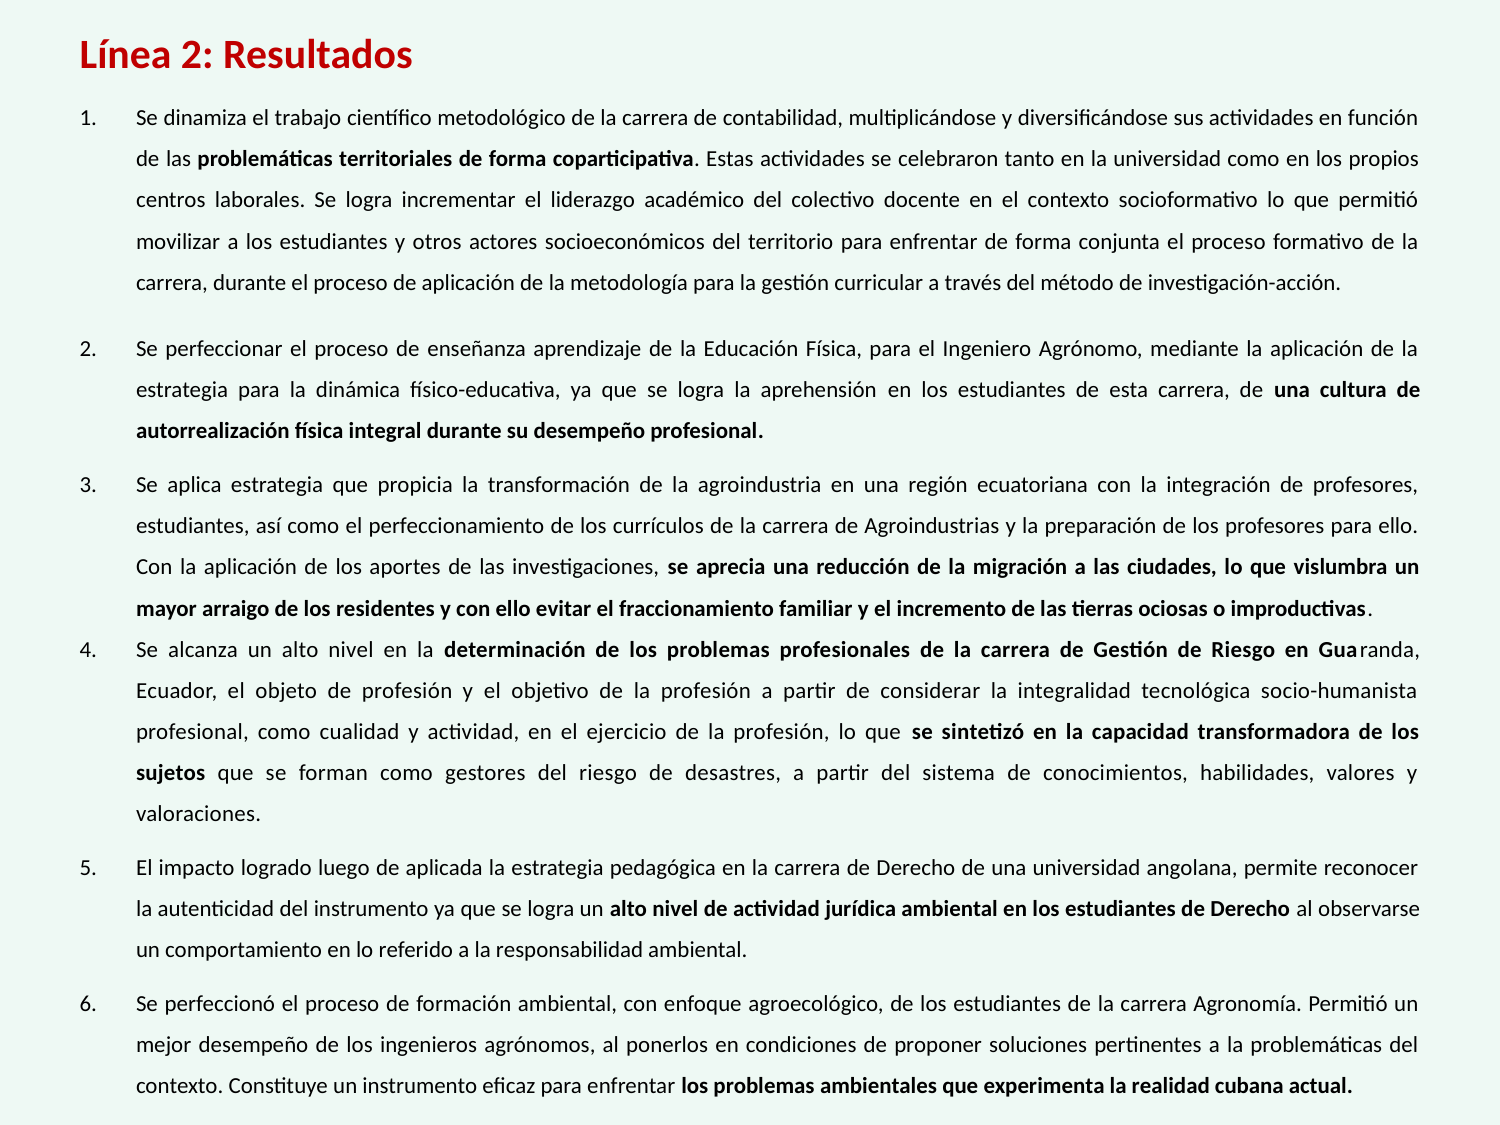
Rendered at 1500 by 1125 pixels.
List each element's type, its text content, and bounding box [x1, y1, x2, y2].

text_box Línea 2: Resultados Se dinamiza el trabajo científico metodológico de la carrera de contabilidad, multiplicándose y diversificándose sus actividades en función de las problemáticas territoriales de forma coparticipativa. Estas actividades se celebraron tanto en la universidad como en los propios centros laborales. Se logra incrementar el liderazgo académico del colectivo docente en el contexto socioformativo lo que permitió movilizar a los estudiantes y otros actores socioeconómicos del territorio para enfrentar de forma conjunta el proceso formativo de la carrera, durante el proceso de aplicación de la metodología para la gestión curricular a través del método de investigación-acción. Se perfeccionar el proceso de enseñanza aprendizaje de la Educación Física, para el Ingeniero Agrónomo, mediante la aplicación de la estrategia para la dinámica físico-educativa, ya que se logra la aprehensión en los estudiantes de esta carrera, de una cultura de autorrealización física integral durante su desempeño profesional. Se aplica estrategia que propicia la transformación de la agroindustria en una región ecuatoriana con la integración de profesores, estudiantes, así como el perfeccionamiento de los currículos de la carrera de Agroindustrias y la preparación de los profesores para ello. Con la aplicación de los aportes de las investigaciones, se aprecia una reducción de la migración a las ciudades, lo que vislumbra un mayor arraigo de los residentes y con ello evitar el fraccionamiento familiar y el incremento de las tierras ociosas o improductivas. Se alcanza un alto nivel en la determinación de los problemas profesionales de la carrera de Gestión de Riesgo en Guaranda, Ecuador, el objeto de profesión y el objetivo de la profesión a partir de considerar la integralidad tecnológica socio-humanista profesional, como cualidad y actividad, en el ejercicio de la profesión, lo que se sintetizó en la capacidad transformadora de los sujetos que se forman como gestores del riesgo de desastres, a partir del sistema de conocimientos, habilidades, valores y valoraciones. El impacto logrado luego de aplicada la estrategia pedagógica en la carrera de Derecho de una universidad angolana, permite reconocer la autenticidad del instrumento ya que se logra un alto nivel de actividad jurídica ambiental en los estudiantes de Derecho al observarse un comportamiento en lo referido a la responsabilidad ambiental. Se perfeccionó el proceso de formación ambiental, con enfoque agroecológico, de los estudiantes de la carrera Agronomía. Permitió un mejor desempeño de los ingenieros agrónomos, al ponerlos en condiciones de proponer soluciones pertinentes a la problemáticas del contexto. Constituye un instrumento eficaz para enfrentar los problemas ambientales que experimenta la realidad cubana actual. [64, 19, 1436, 1106]
